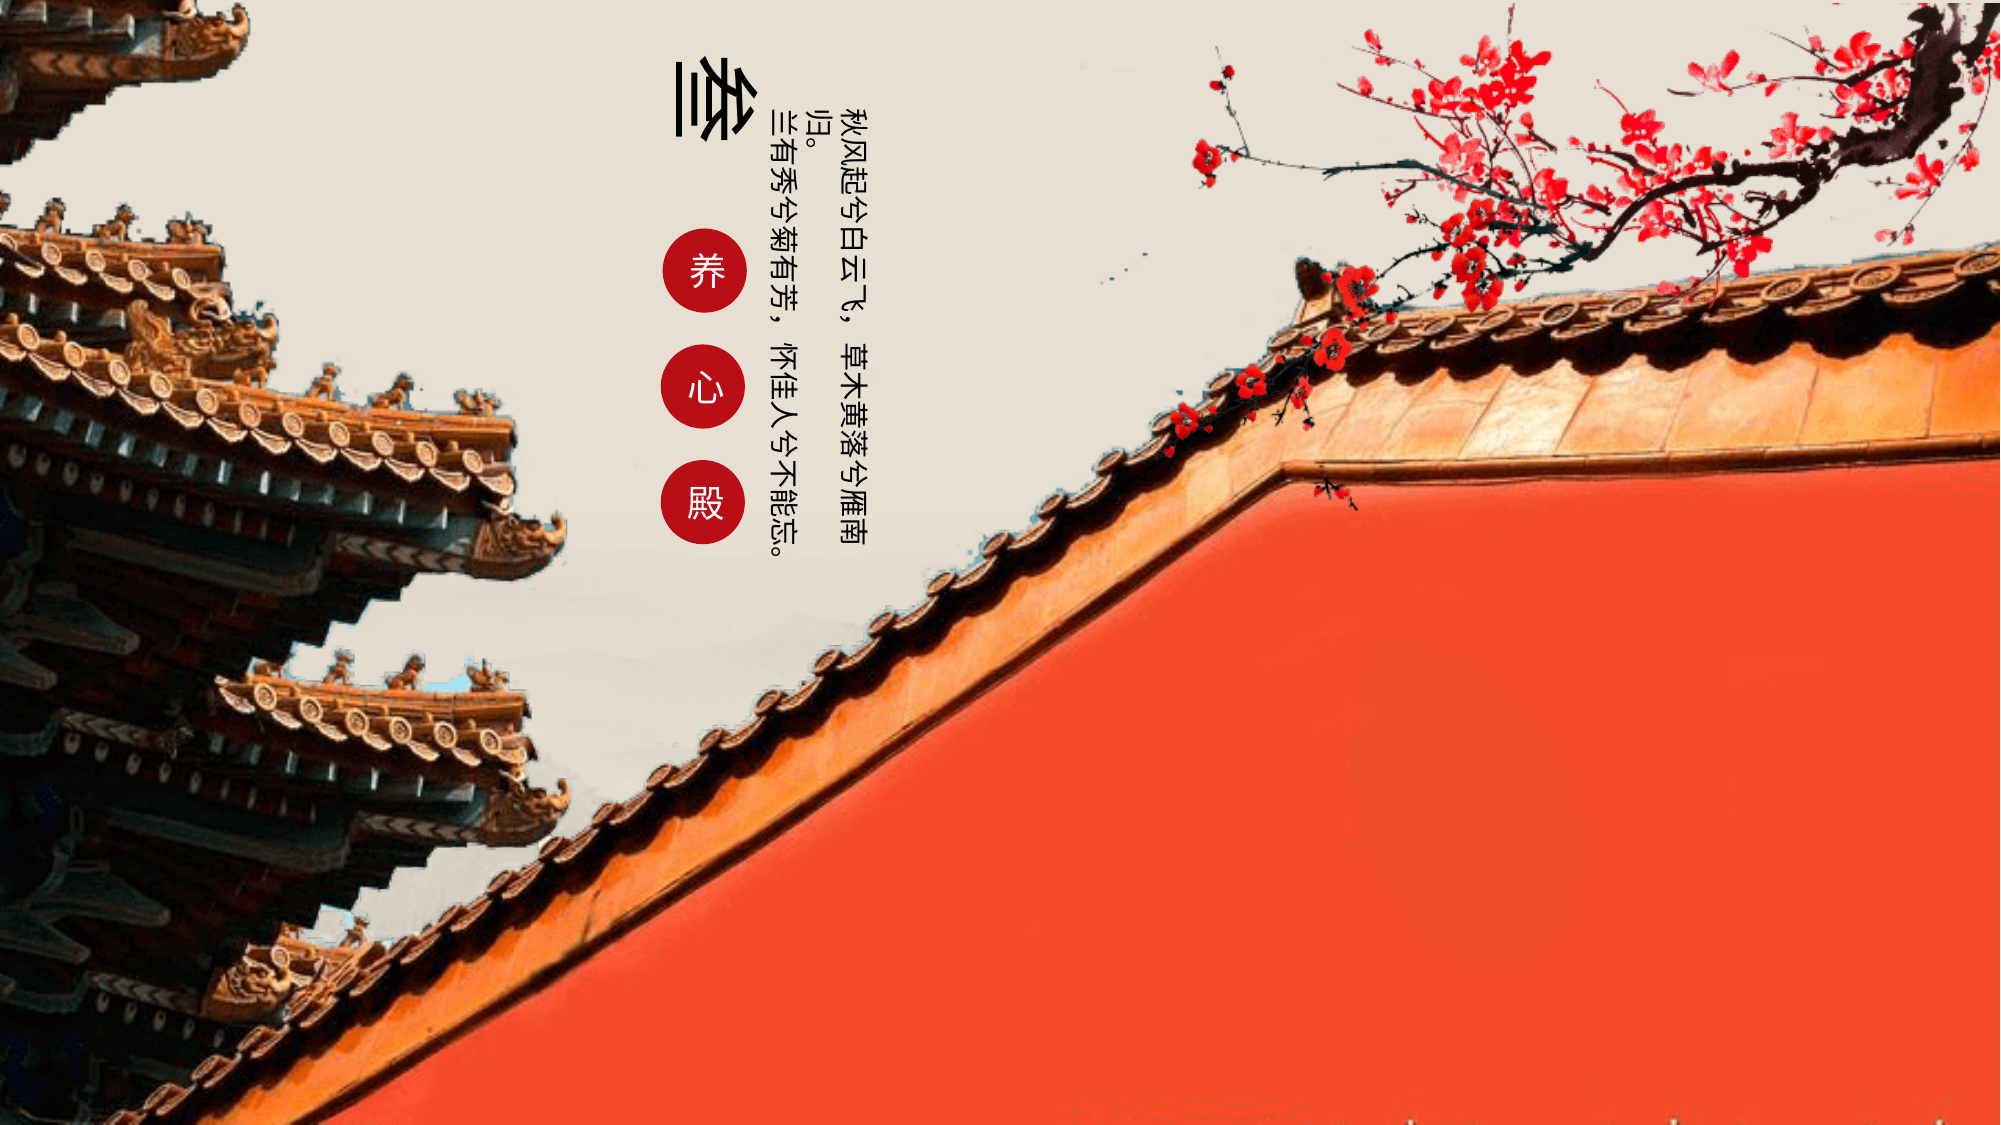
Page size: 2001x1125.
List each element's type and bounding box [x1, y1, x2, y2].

picture [0, 0, 2000, 1125]
text_box [637, 39, 881, 585]
